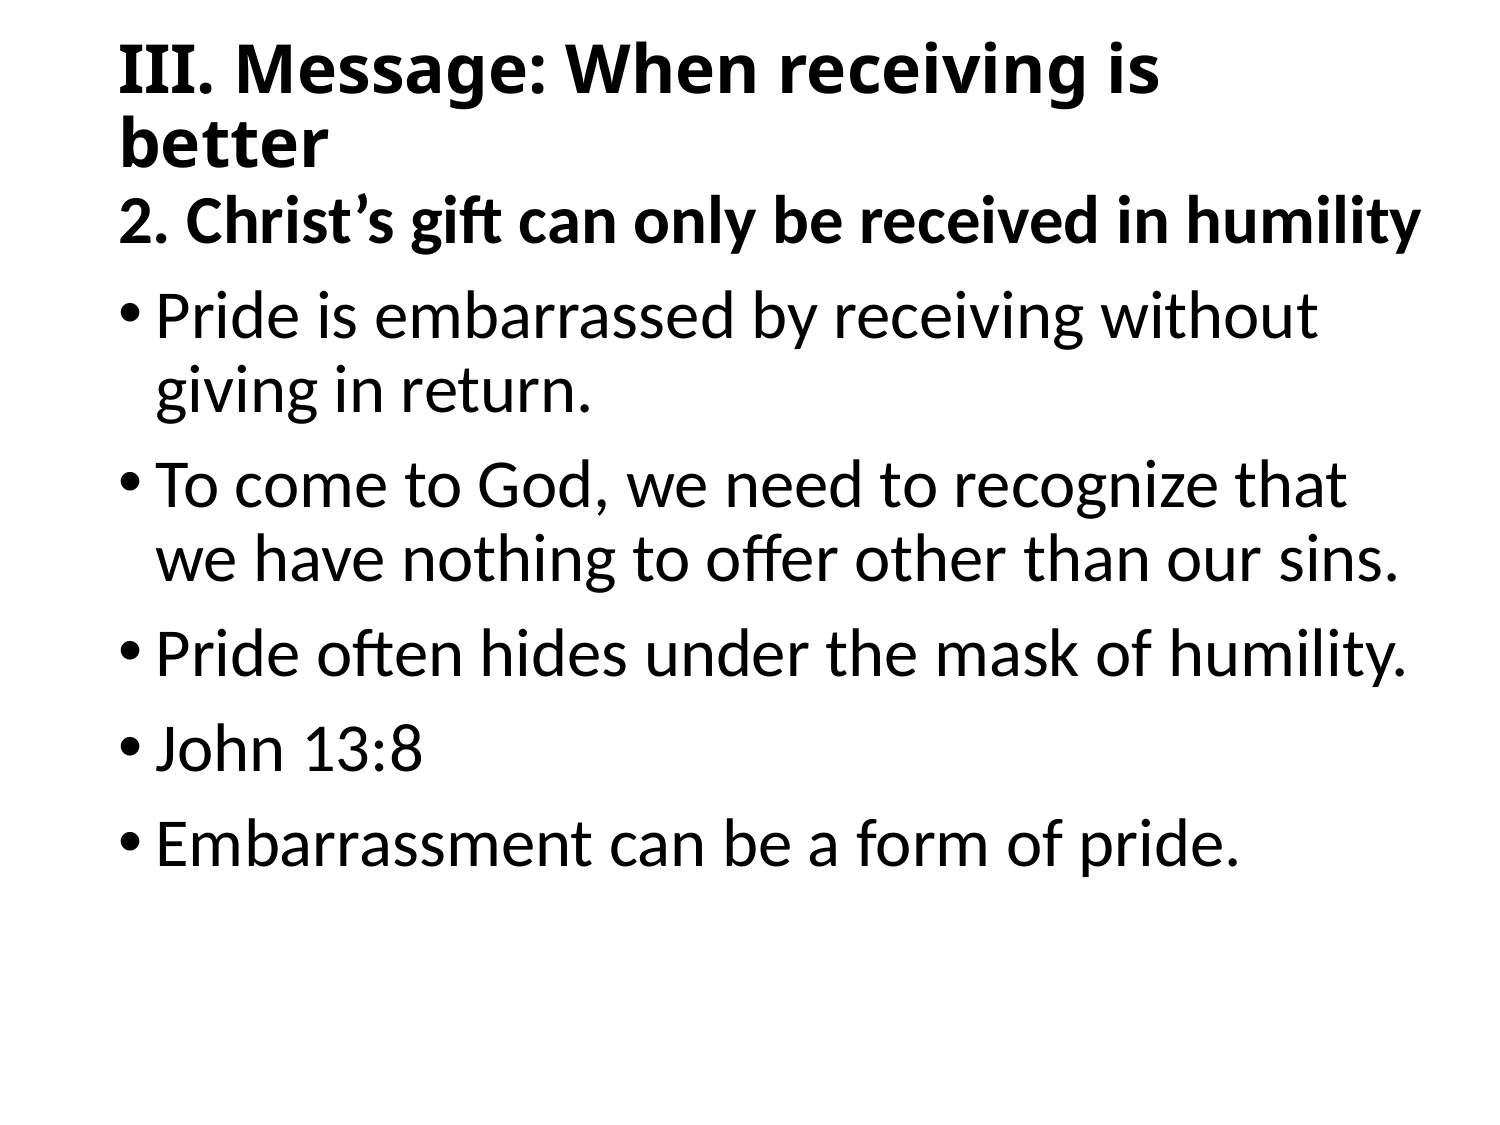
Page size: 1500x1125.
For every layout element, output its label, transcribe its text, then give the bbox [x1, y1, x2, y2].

list 2. Christ’s gift can only be received in humility Pride is embarrassed by receiving without giving in return. To come to God, we need to recognize that we have nothing to offer other than our sins. Pride often hides under the mask of humility. John 13:8 Embarrassment can be a form of pride. [103, 176, 1452, 796]
title III. Message: When receiving is better [103, 27, 1397, 176]
